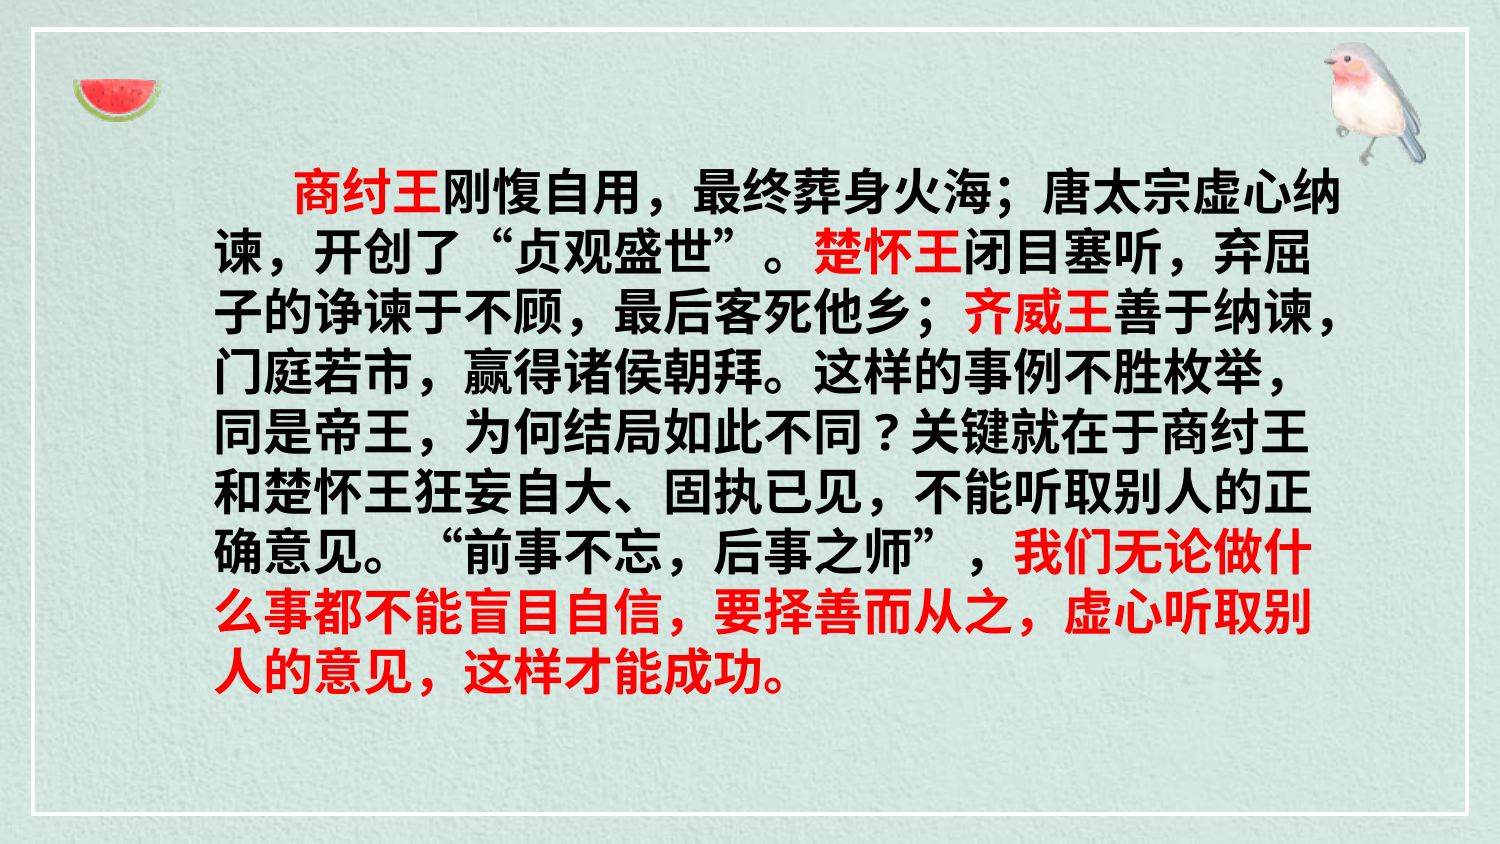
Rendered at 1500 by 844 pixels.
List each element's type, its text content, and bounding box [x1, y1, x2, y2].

text_box [32, 28, 1468, 815]
picture [0, 0, 1500, 844]
text_box 商纣王刚愎自用，最终葬身火海；唐太宗虚心纳谏，开创了“贞观盛世”。楚怀王闭目塞听，弃屈子的诤谏于不顾，最后客死他乡；齐威王善于纳谏，门庭若市，赢得诸侯朝拜。这样的事例不胜枚举，同是帝王，为何结局如此不同?关键就在于商纣王和楚怀王狂妄自大、固执已见，不能听取别人的正确意见。“前事不忘，后事之师”，我们无论做什么事都不能盲目自信，要择善而从之，虚心听取别人的意见，这样才能成功。 [201, 155, 1361, 707]
